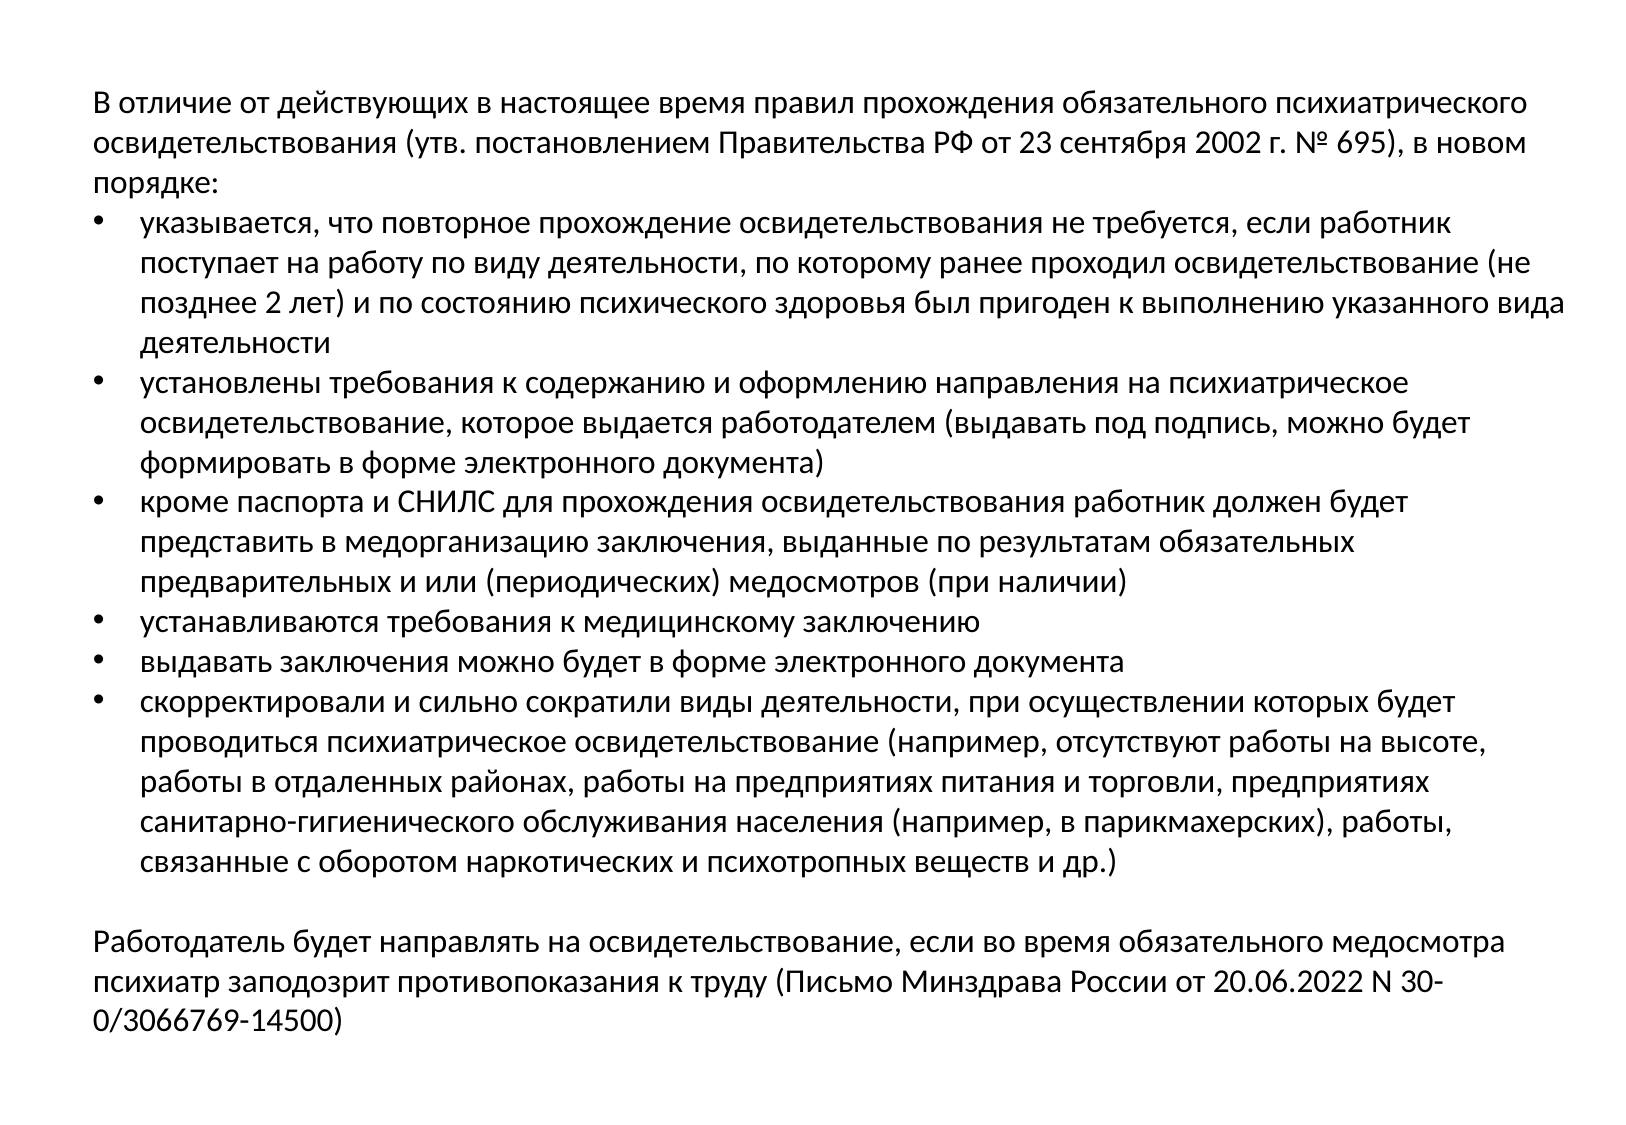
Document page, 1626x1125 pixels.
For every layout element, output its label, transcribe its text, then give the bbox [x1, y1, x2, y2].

text_box В отличие от действующих в настоящее время правил прохождения обязательного психиатрического освидетельствования (утв. постановлением Правительства РФ от 23 сентября 2002 г. № 695), в новом порядке: указывается, что повторное прохождение освидетельствования не требуется, если работник поступает на работу по виду деятельности, по которому ранее проходил освидетельствование (не позднее 2 лет) и по состоянию психического здоровья был пригоден к выполнению указанного вида деятельности установлены требования к содержанию и оформлению направления на психиатрическое освидетельствование, которое выдается работодателем (выдавать под подпись, можно будет формировать в форме электронного документа) кроме паспорта и СНИЛС для прохождения освидетельствования работник должен будет представить в медорганизацию заключения, выданные по результатам обязательных предварительных и или (периодических) медосмотров (при наличии) устанавливаются требования к медицинскому заключению выдавать заключения можно будет в форме электронного документа скорректировали и сильно сократили виды деятельности, при осуществлении которых будет проводиться психиатрическое освидетельствование (например, отсутствуют работы на высоте, работы в отдаленных районах, работы на предприятиях питания и торговли, предприятиях санитарно-гигиенического обслуживания населения (например, в парикмахерских), работы, связанные с оборотом наркотических и психотропных веществ и др.) Работодатель будет направлять на освидетельствование, если во время обязательного медосмотра психиатр заподозрит противопоказания к труду (Письмо Минздрава России от 20.06.2022 N 30-0/3066769-14500) [78, 73, 1584, 1046]
